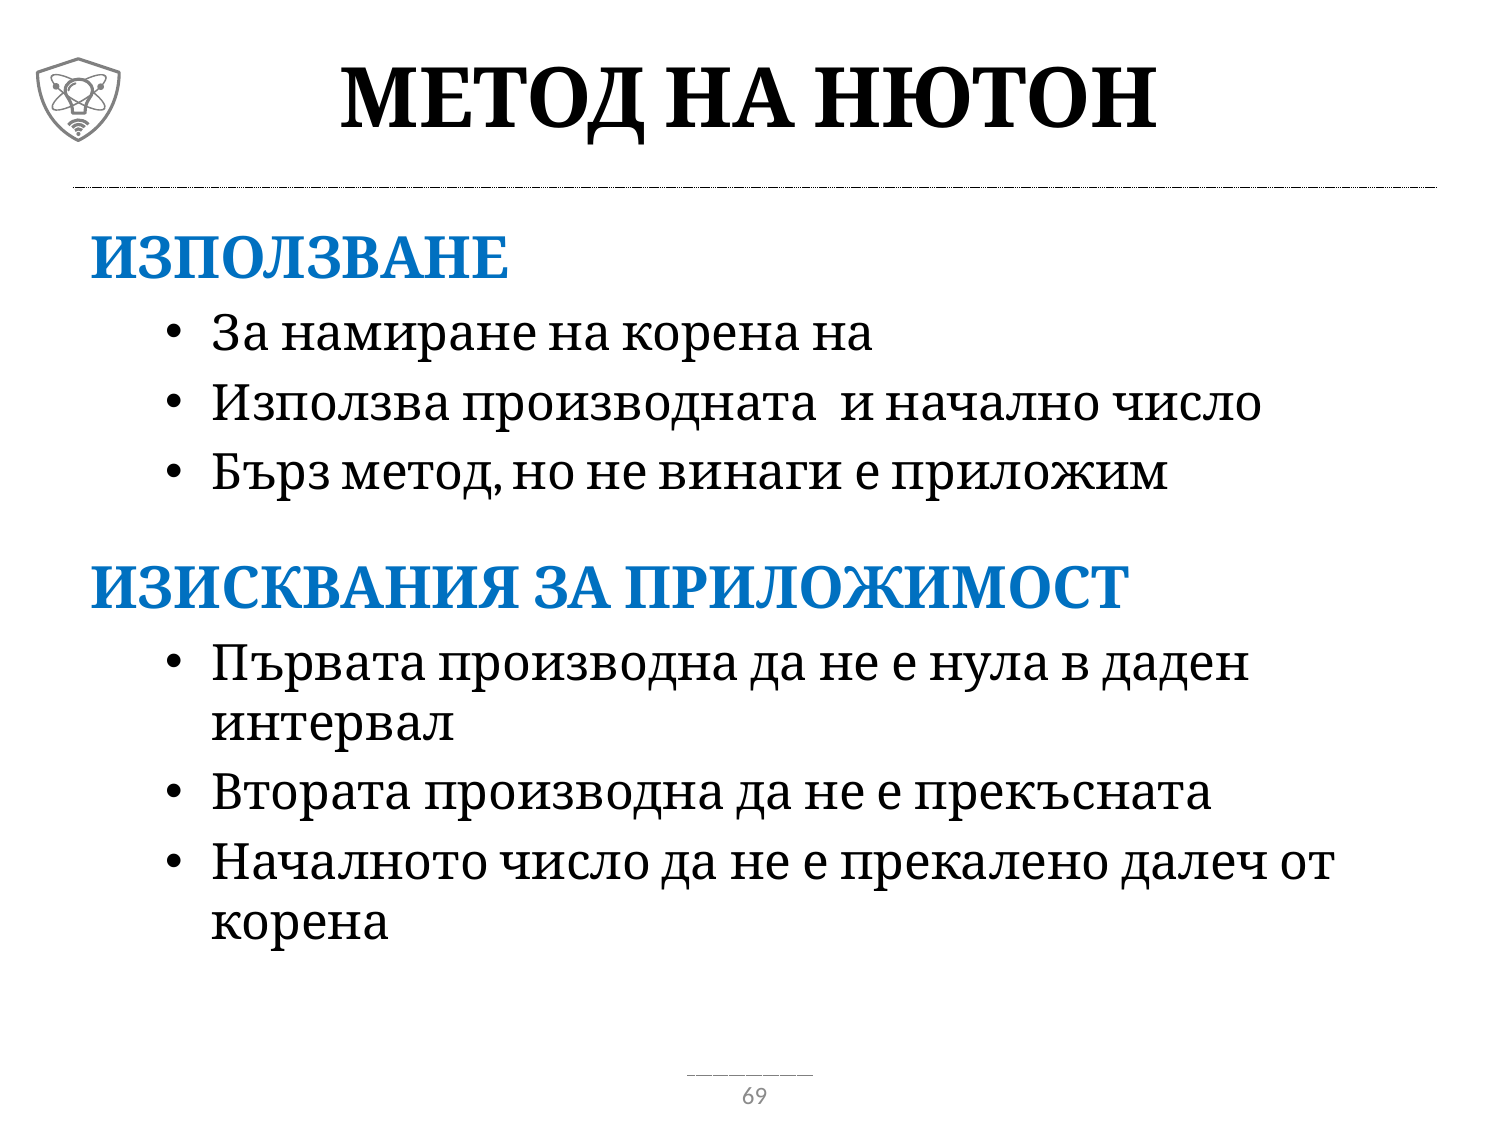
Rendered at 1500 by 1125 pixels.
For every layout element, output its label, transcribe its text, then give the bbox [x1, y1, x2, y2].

slide_number 69 [579, 1065, 930, 1125]
title Метод на Нютон [0, 0, 1500, 188]
